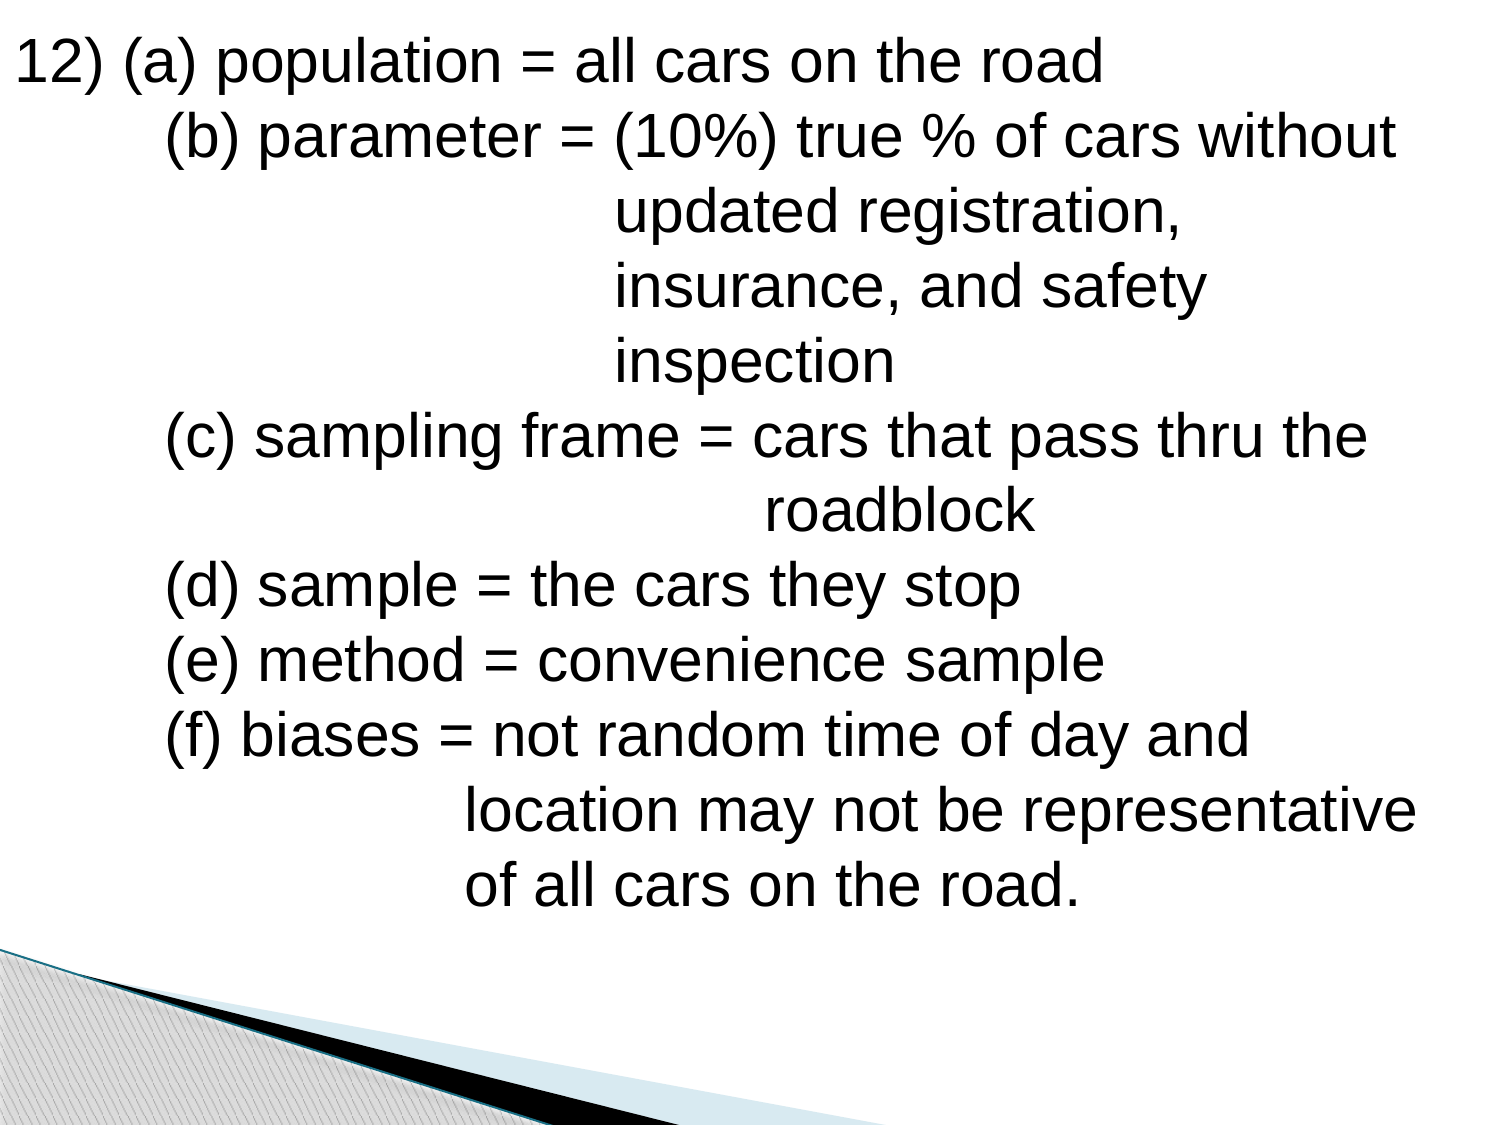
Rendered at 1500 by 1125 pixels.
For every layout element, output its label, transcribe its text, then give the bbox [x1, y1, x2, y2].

text_box 12) (a) population = all cars on the road (b) parameter = (10%) true % of cars without updated registration, insurance, and safety inspection (c) sampling frame = cars that pass thru the roadblock (d) sample = the cars they stop (e) method = convenience sample (f) biases = not random time of day and location may not be representative of all cars on the road. [0, 12, 1450, 927]
